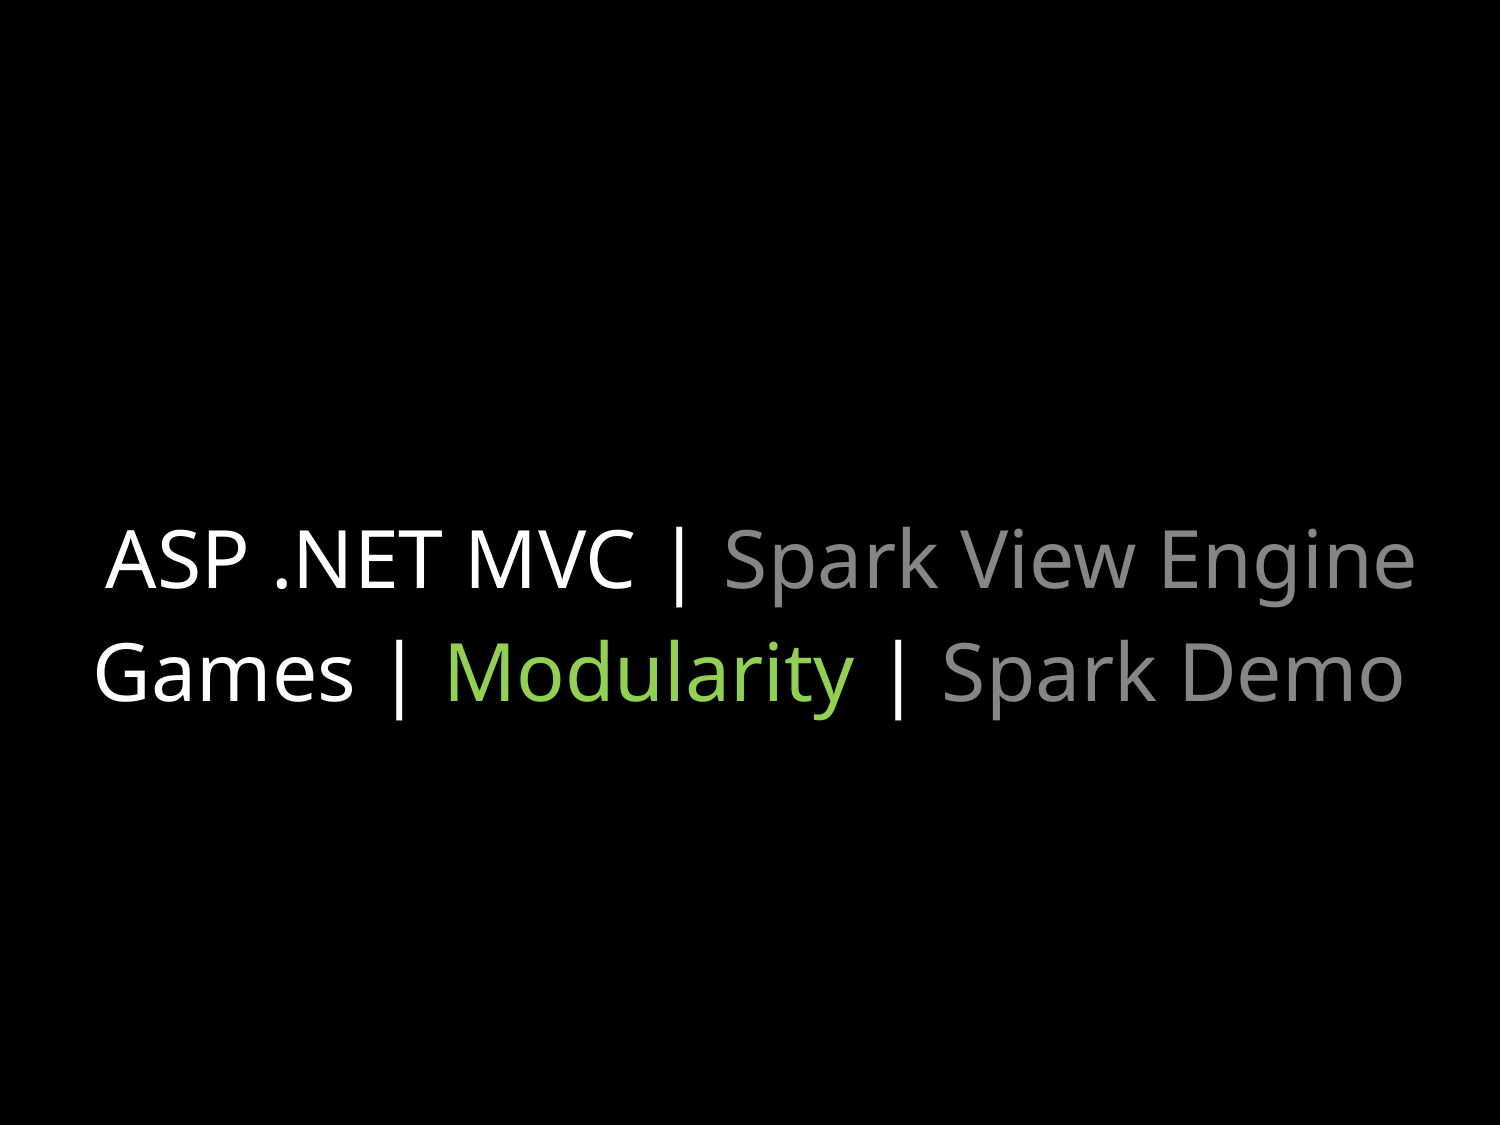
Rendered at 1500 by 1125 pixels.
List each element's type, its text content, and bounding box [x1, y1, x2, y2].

text_box Games | Modularity | Spark Demo [74, 575, 1425, 763]
title ASP .NET MVC | Spark View Engine [87, 462, 1438, 650]
